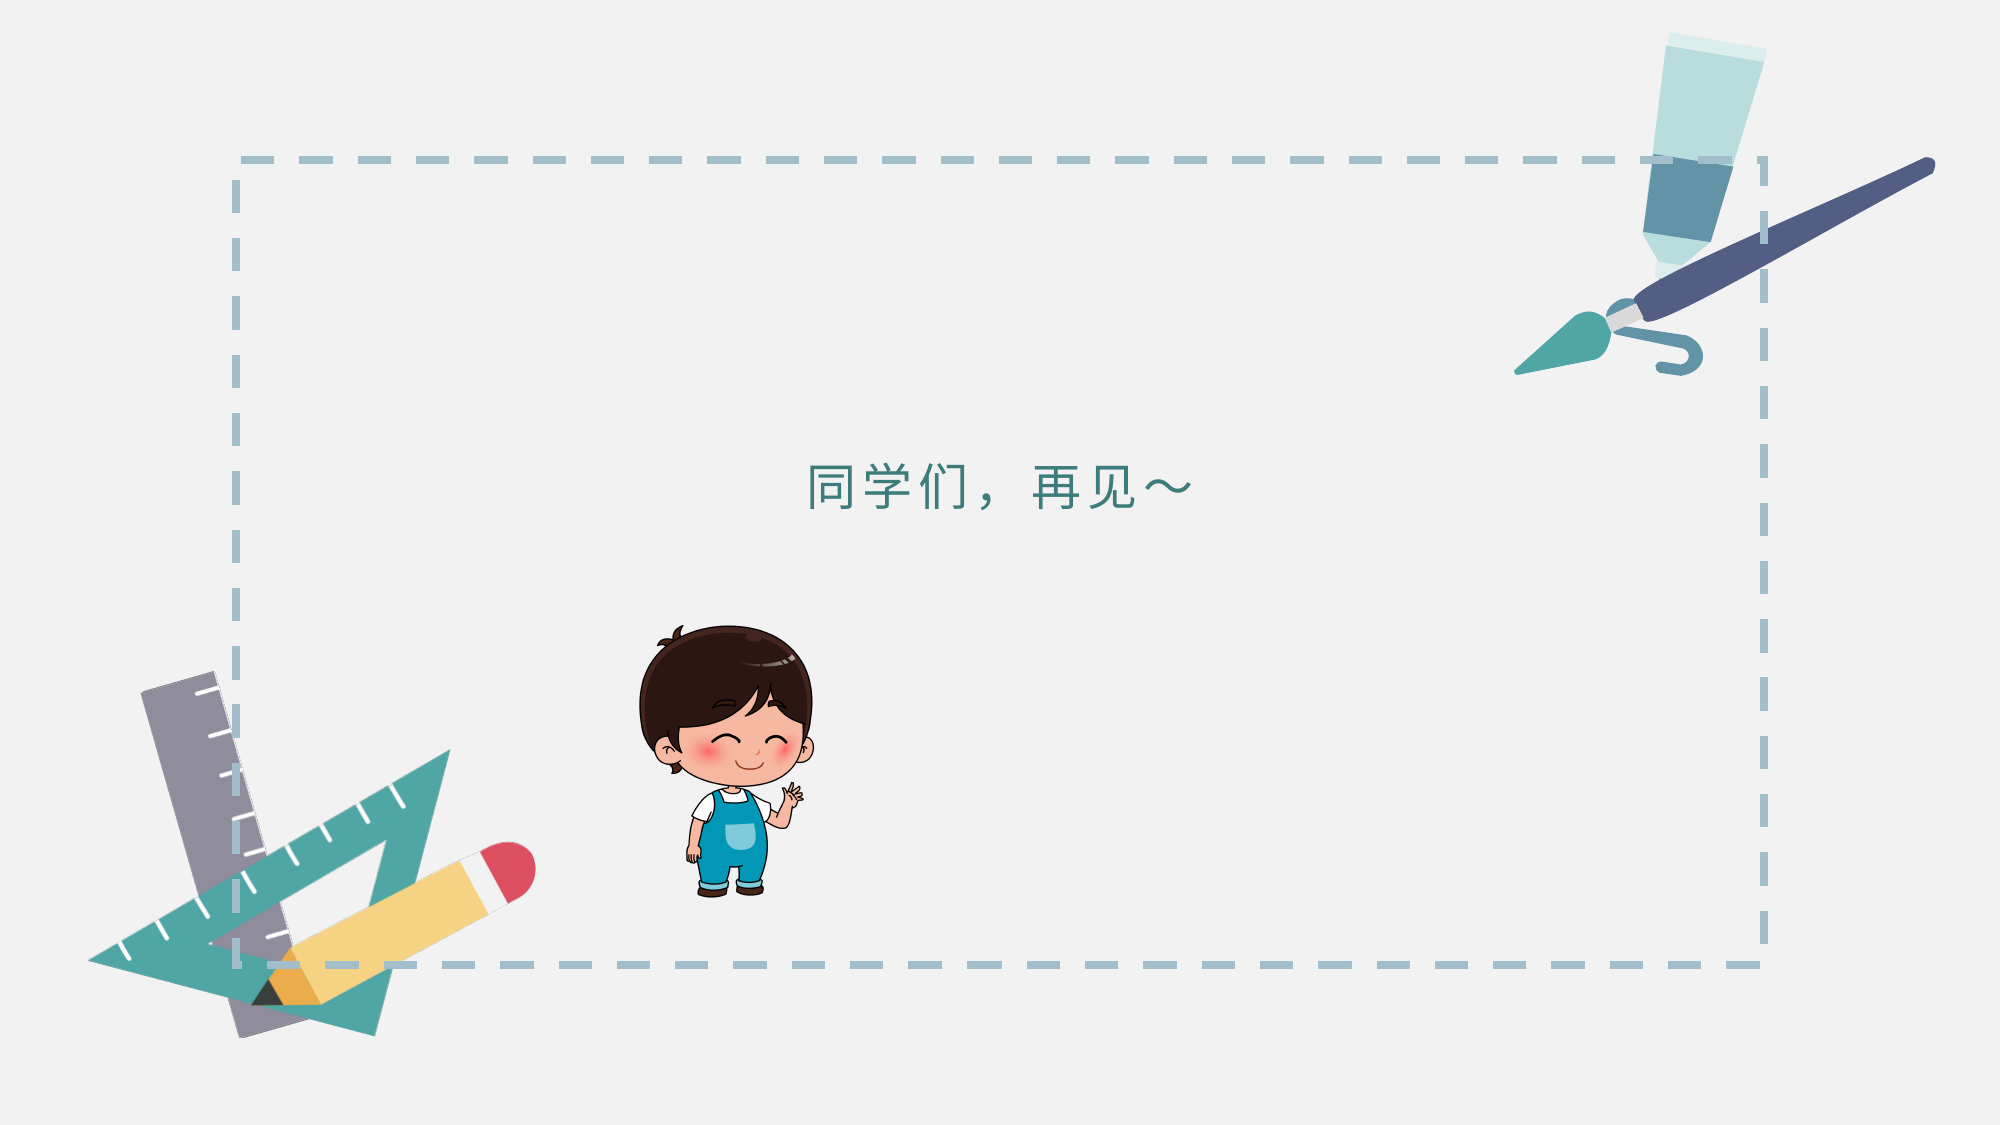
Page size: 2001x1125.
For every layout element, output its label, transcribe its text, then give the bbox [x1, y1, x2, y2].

text_box 同学们，再见～ [477, 455, 1523, 622]
picture [87, 671, 536, 1039]
picture [601, 608, 841, 911]
